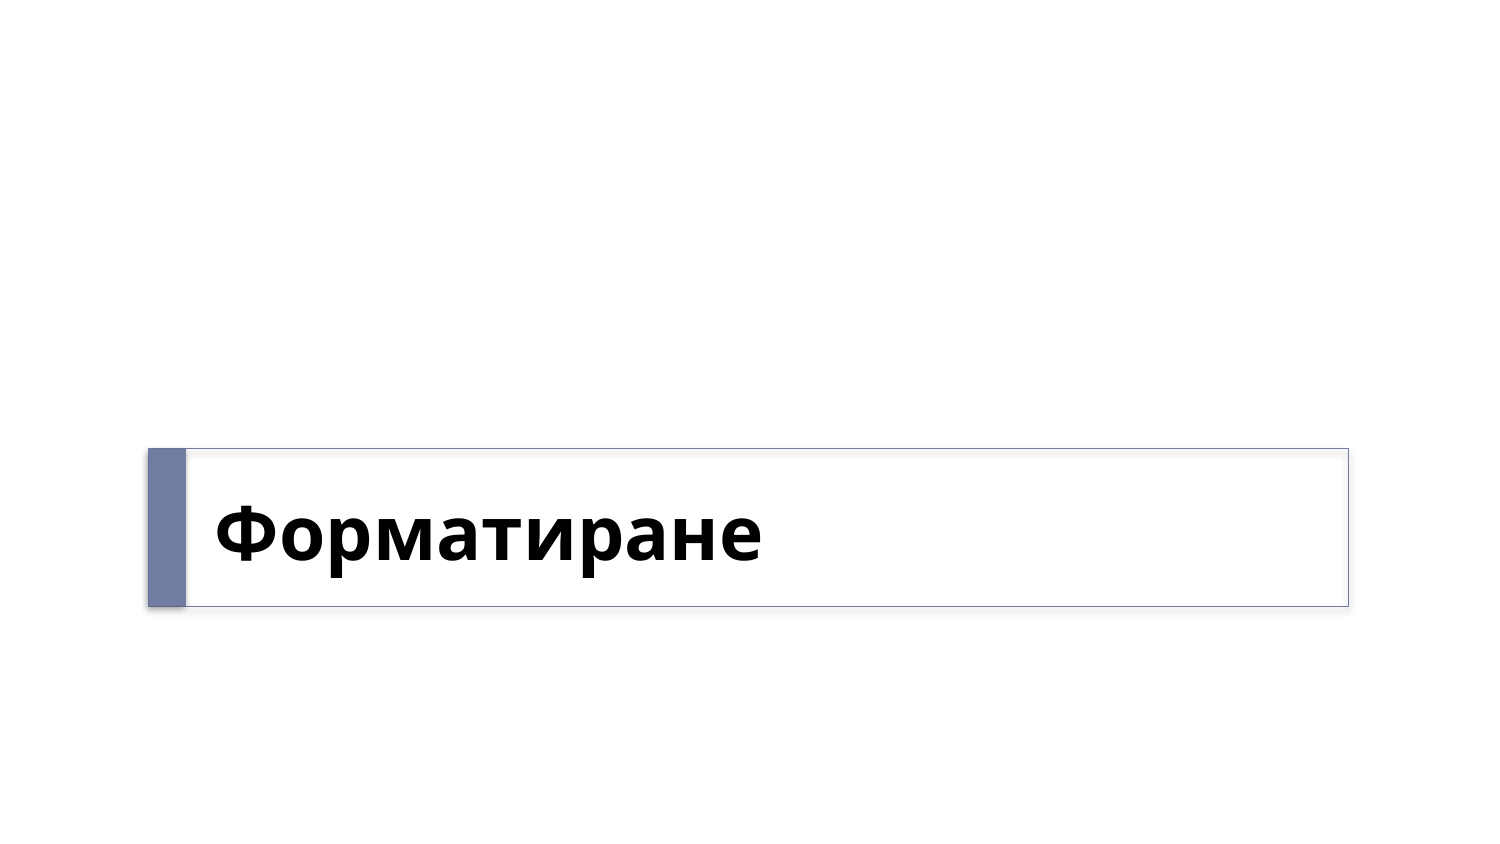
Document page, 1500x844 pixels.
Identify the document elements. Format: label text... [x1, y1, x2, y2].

title Форматиране [200, 478, 1325, 600]
